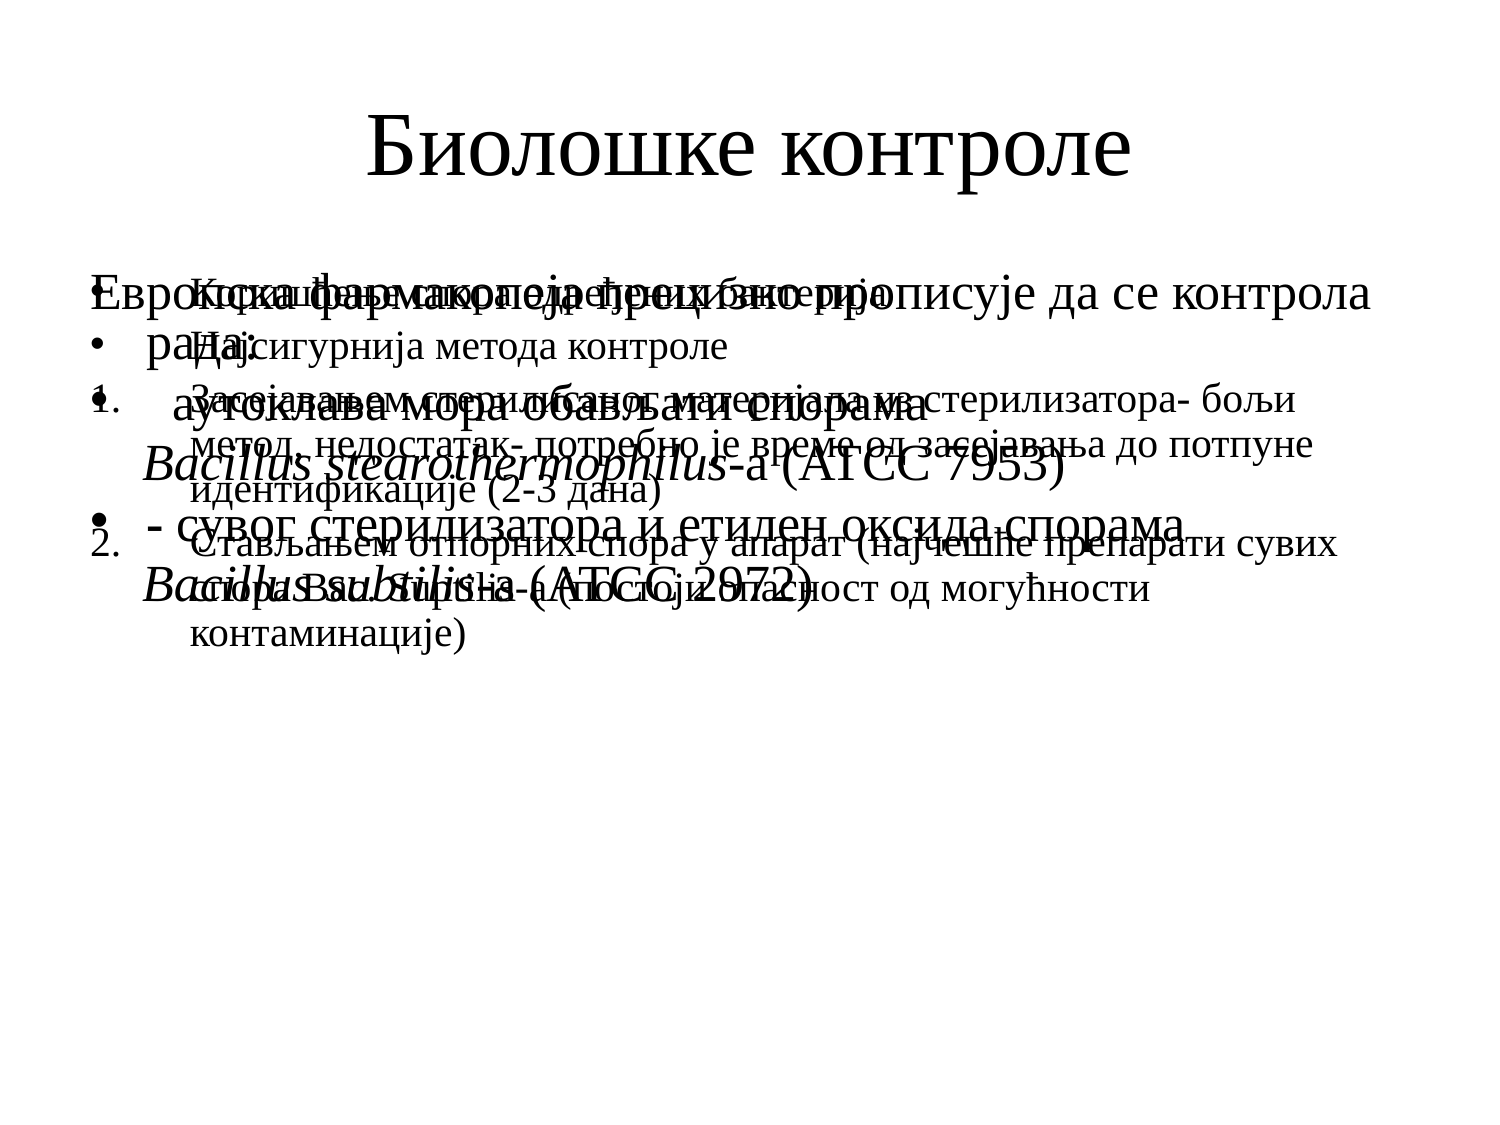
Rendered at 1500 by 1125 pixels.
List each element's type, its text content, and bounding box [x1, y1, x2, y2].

list Европска фармакопеја прецизно прописује да се контрола рада: аутоклaвa морa обaвљaти спoрaмa Bacillus stearothermophilus-a (ATCC 7953) - сувог стерилизатора и етилен оксида спорама Bacillus subtilis-a (ATCC 2972) [75, 262, 1425, 1005]
title Биолошке контроле [75, 45, 1425, 233]
